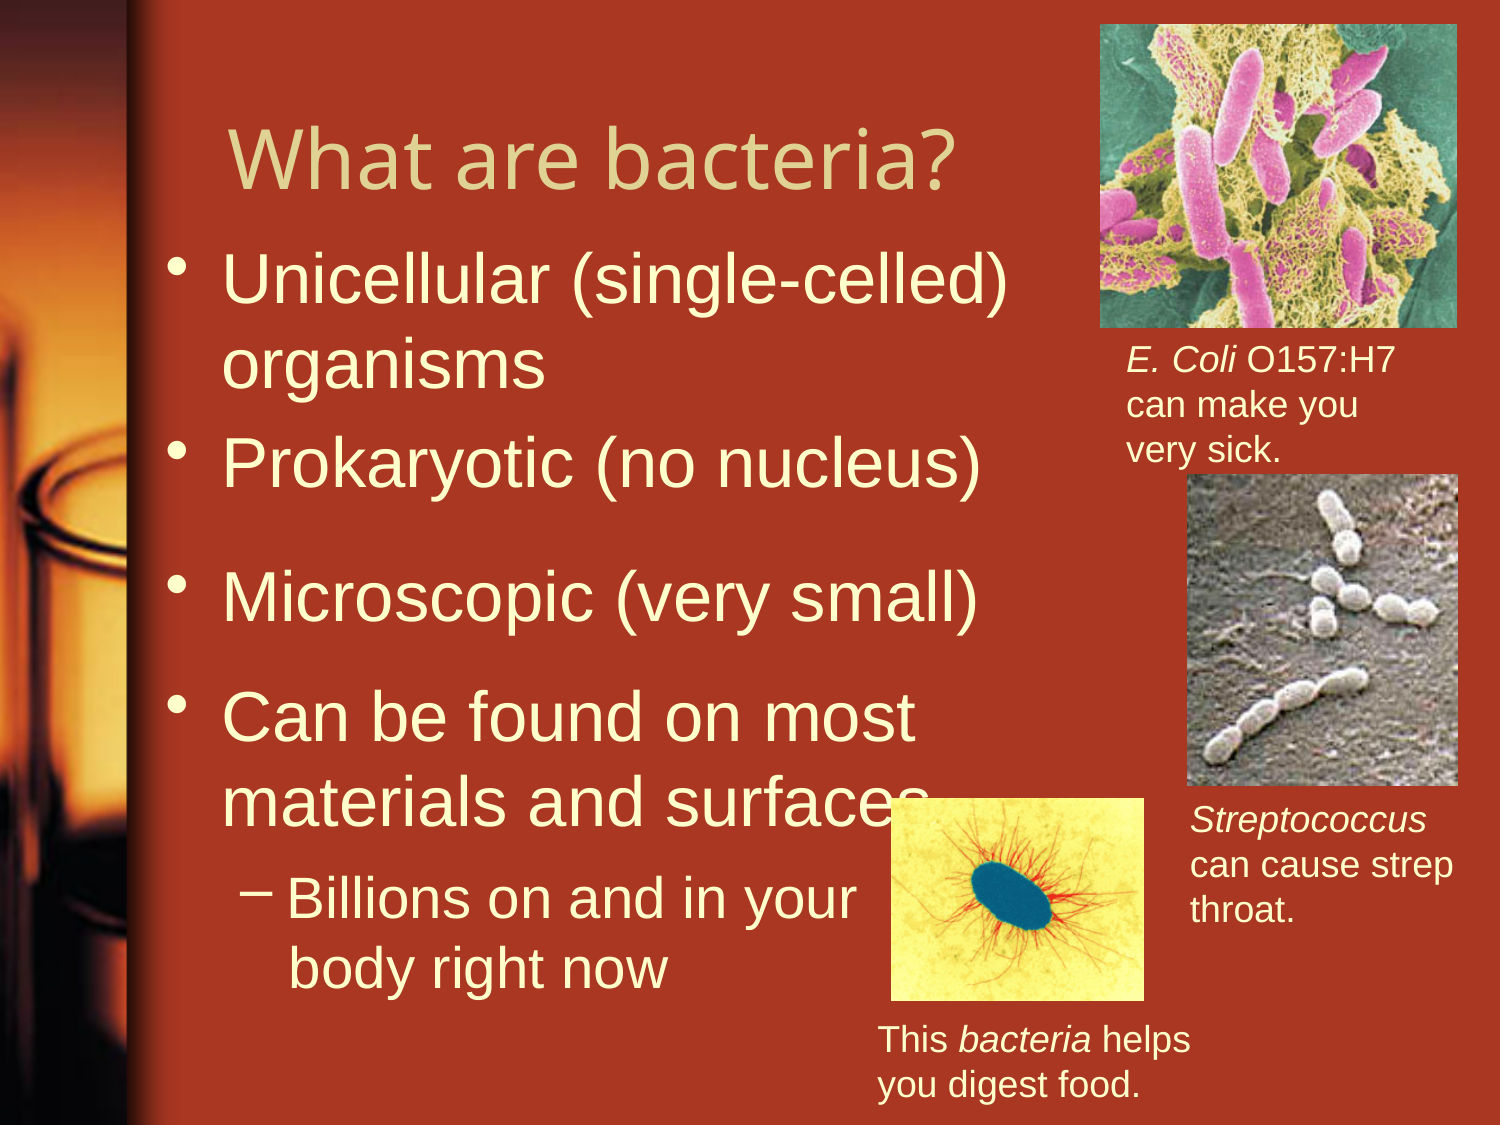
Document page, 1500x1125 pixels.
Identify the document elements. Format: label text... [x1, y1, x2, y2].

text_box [1099, 24, 1457, 478]
picture [0, 0, 1500, 1125]
title What are bacteria? [212, 74, 1094, 224]
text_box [862, 798, 1238, 1113]
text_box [1174, 474, 1488, 938]
list Unicellular (single-celled) organisms Prokaryotic (no nucleus) Microscopic (very small) Can be found on most materials and surfaces Billions on and in your body right now [149, 224, 1101, 1026]
